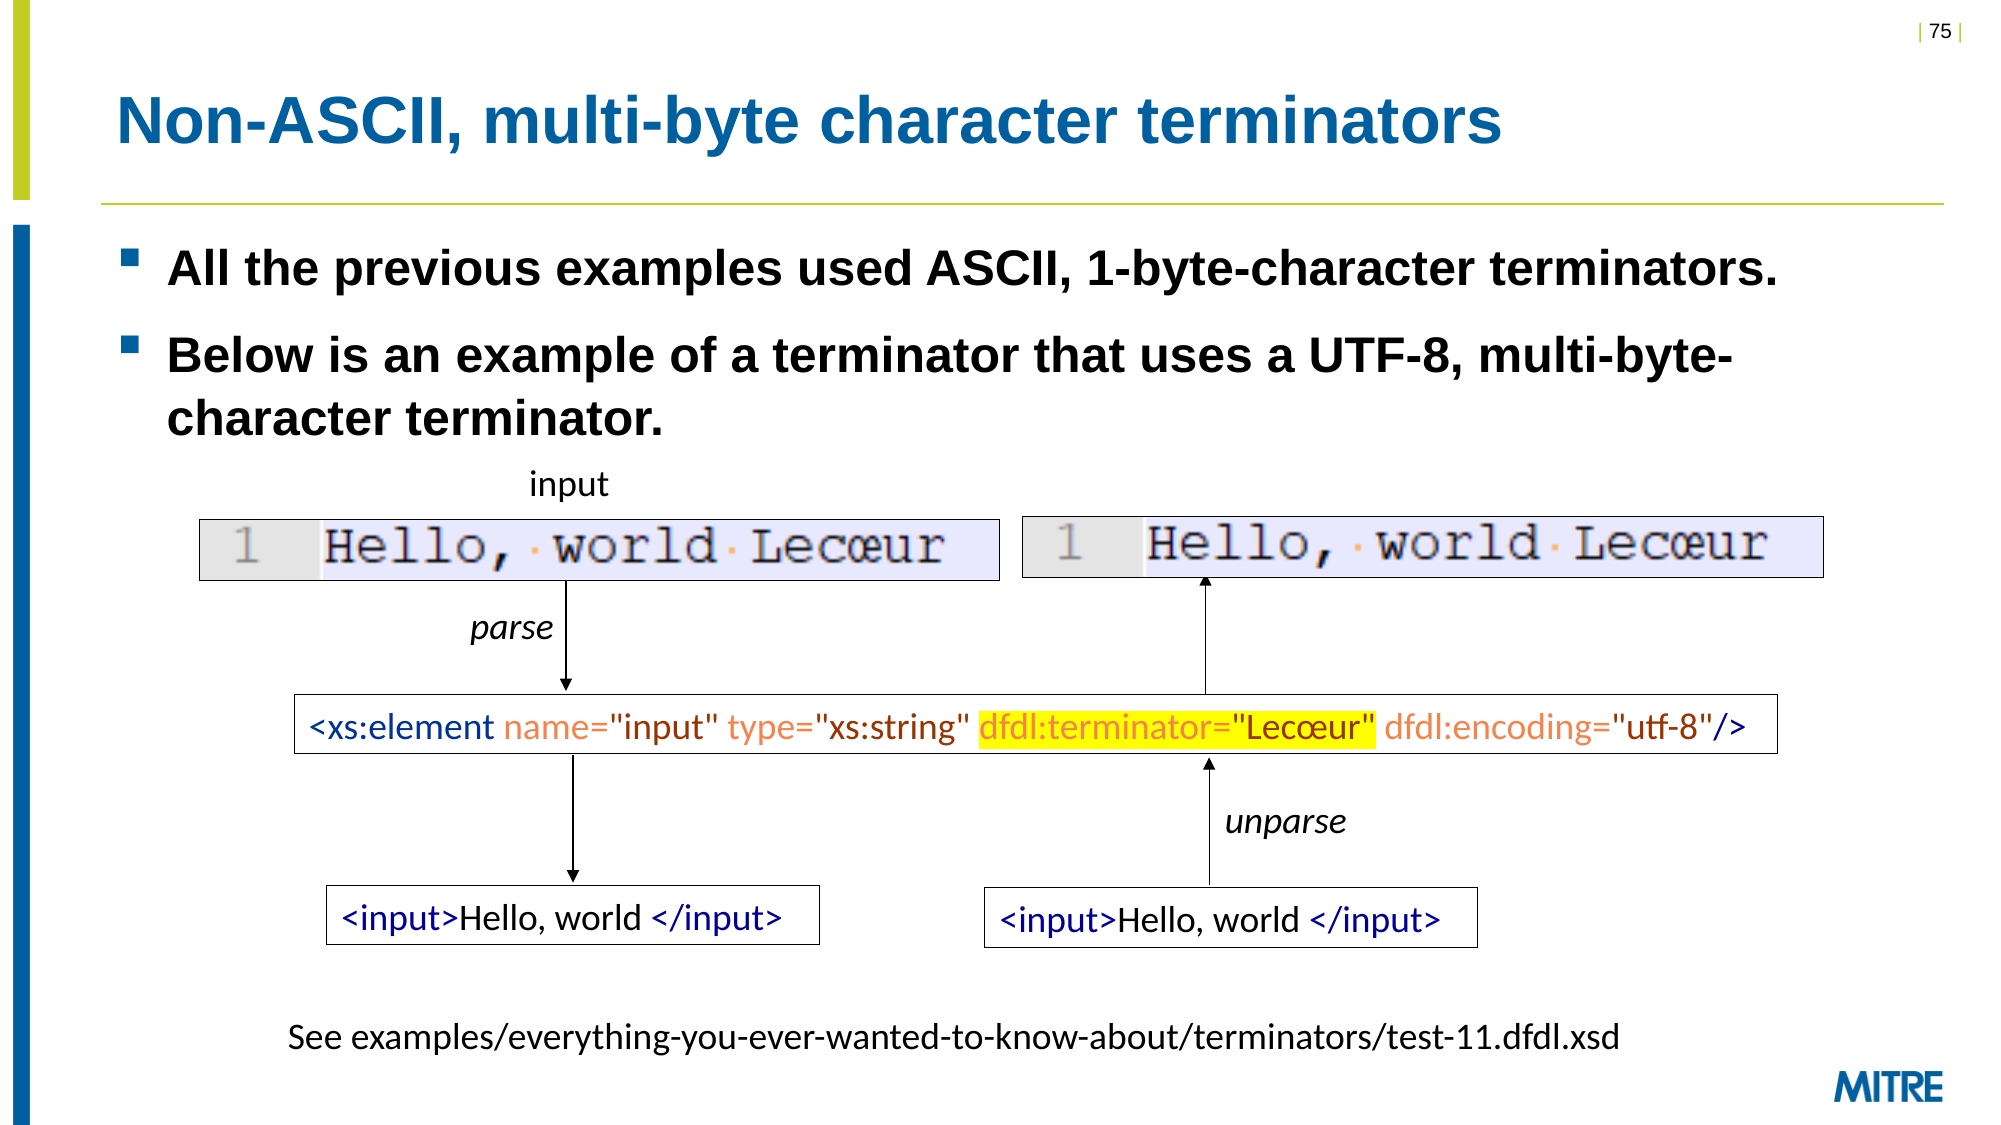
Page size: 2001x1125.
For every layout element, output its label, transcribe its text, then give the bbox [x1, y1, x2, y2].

text_box unparse [1210, 788, 1362, 849]
text_box See examples/everything-you-ever-wanted-to-know-about/terminators/test-11.dfdl.xsd [273, 1004, 1637, 1065]
picture [199, 519, 1000, 581]
text_box <xs:element name="input" type="xs:string" dfdl:terminator="Lecœur" dfdl:encoding="utf-8"/> [294, 694, 1778, 754]
list All the previous examples used ASCII, 1-byte-character terminators. Below is an example of a terminator that uses a UTF-8, multi-byte-character terminator. [101, 224, 1945, 445]
picture [1022, 516, 1824, 578]
text_box parse [455, 595, 565, 655]
text_box <input>Hello, world </input> [326, 885, 820, 945]
text_box input [514, 451, 625, 512]
picture [1834, 1068, 1945, 1109]
text_box <input>Hello, world </input> [984, 887, 1478, 948]
title Non-ASCII, multi-byte character terminators [101, 60, 1945, 184]
